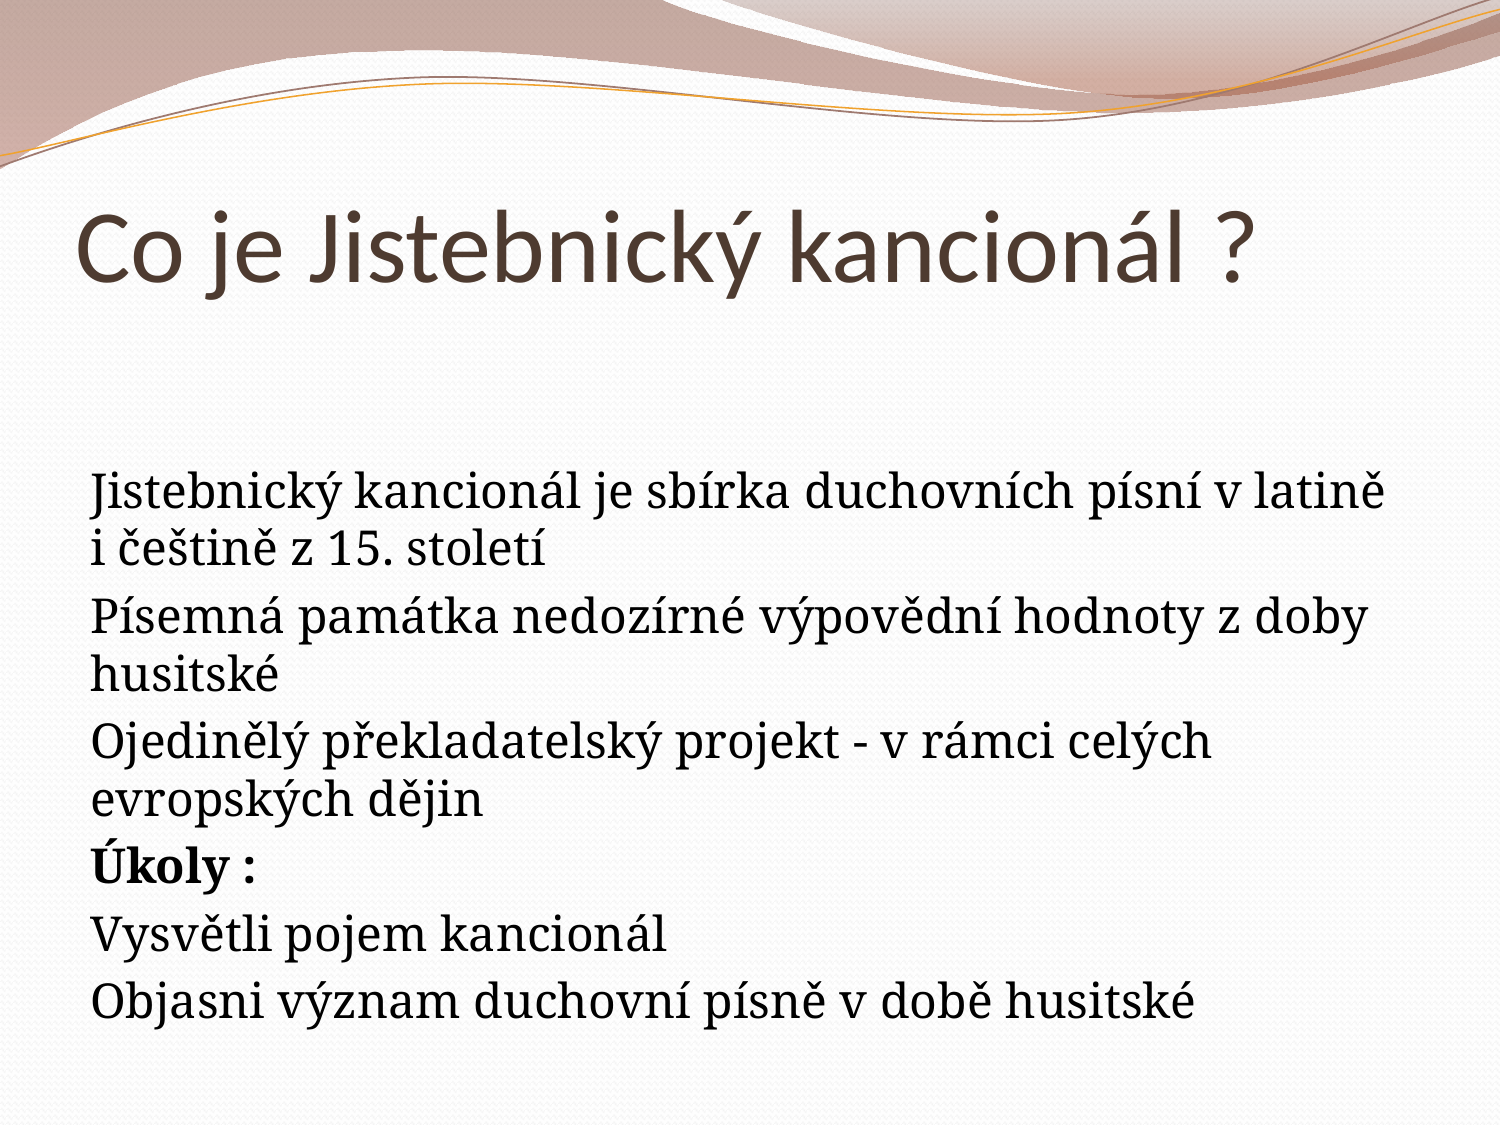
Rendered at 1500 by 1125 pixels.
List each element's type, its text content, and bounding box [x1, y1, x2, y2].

title Co je Jistebnický kancionál ? [74, 115, 1426, 304]
list Jistebnický kancionál je sbírka duchovních písní v latině i češtině z 15. století Písemná památka nedozírné výpovědní hodnoty z doby husitské Ojedinělý překladatelský projekt - v rámci celých evropských dějin Úkoly : Vysvětli pojem kancionál Objasni význam duchovní písně v době husitské [74, 317, 1426, 1038]
